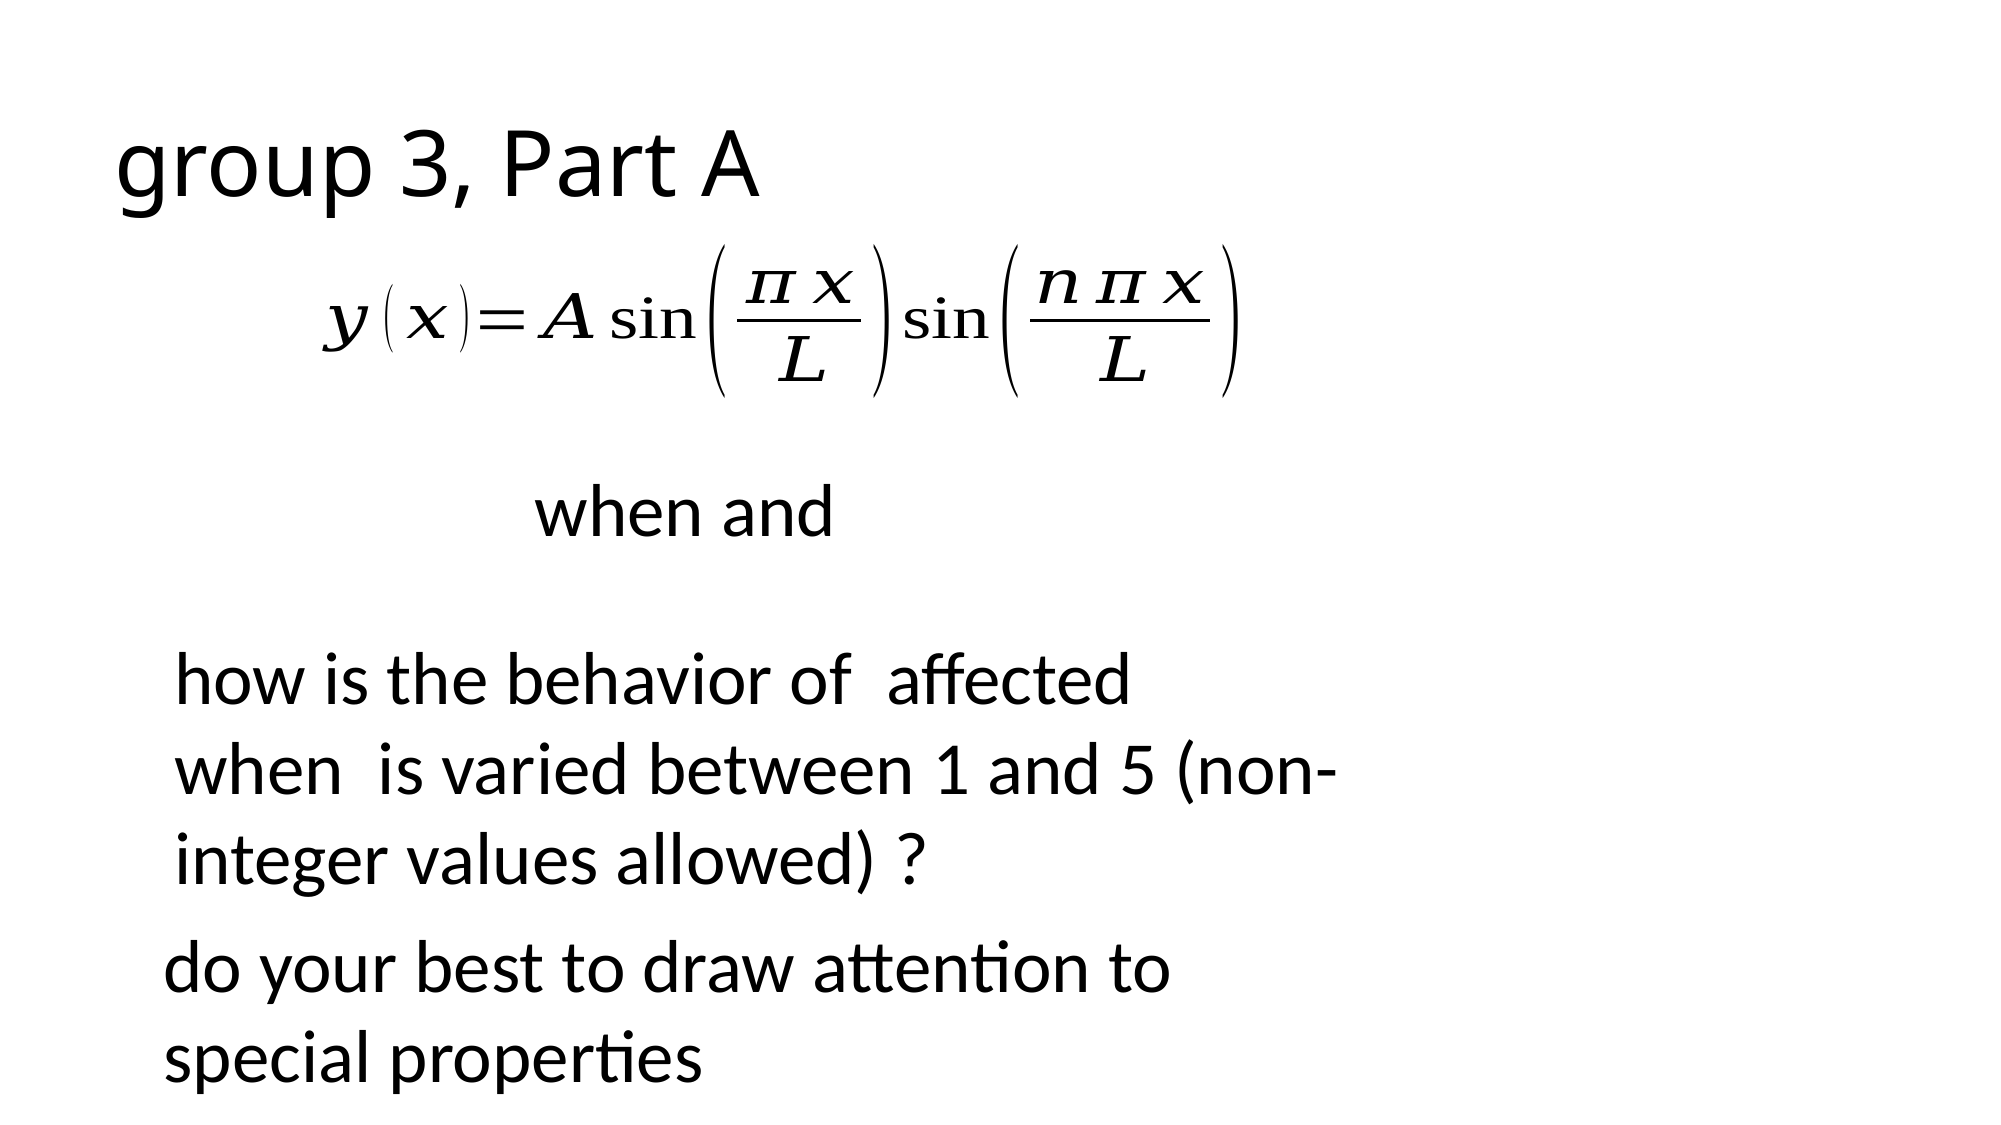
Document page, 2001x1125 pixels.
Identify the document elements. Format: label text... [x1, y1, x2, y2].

title group 3, Part A [99, 58, 1825, 276]
text_box do your best to draw attention to special properties [148, 910, 1387, 1105]
